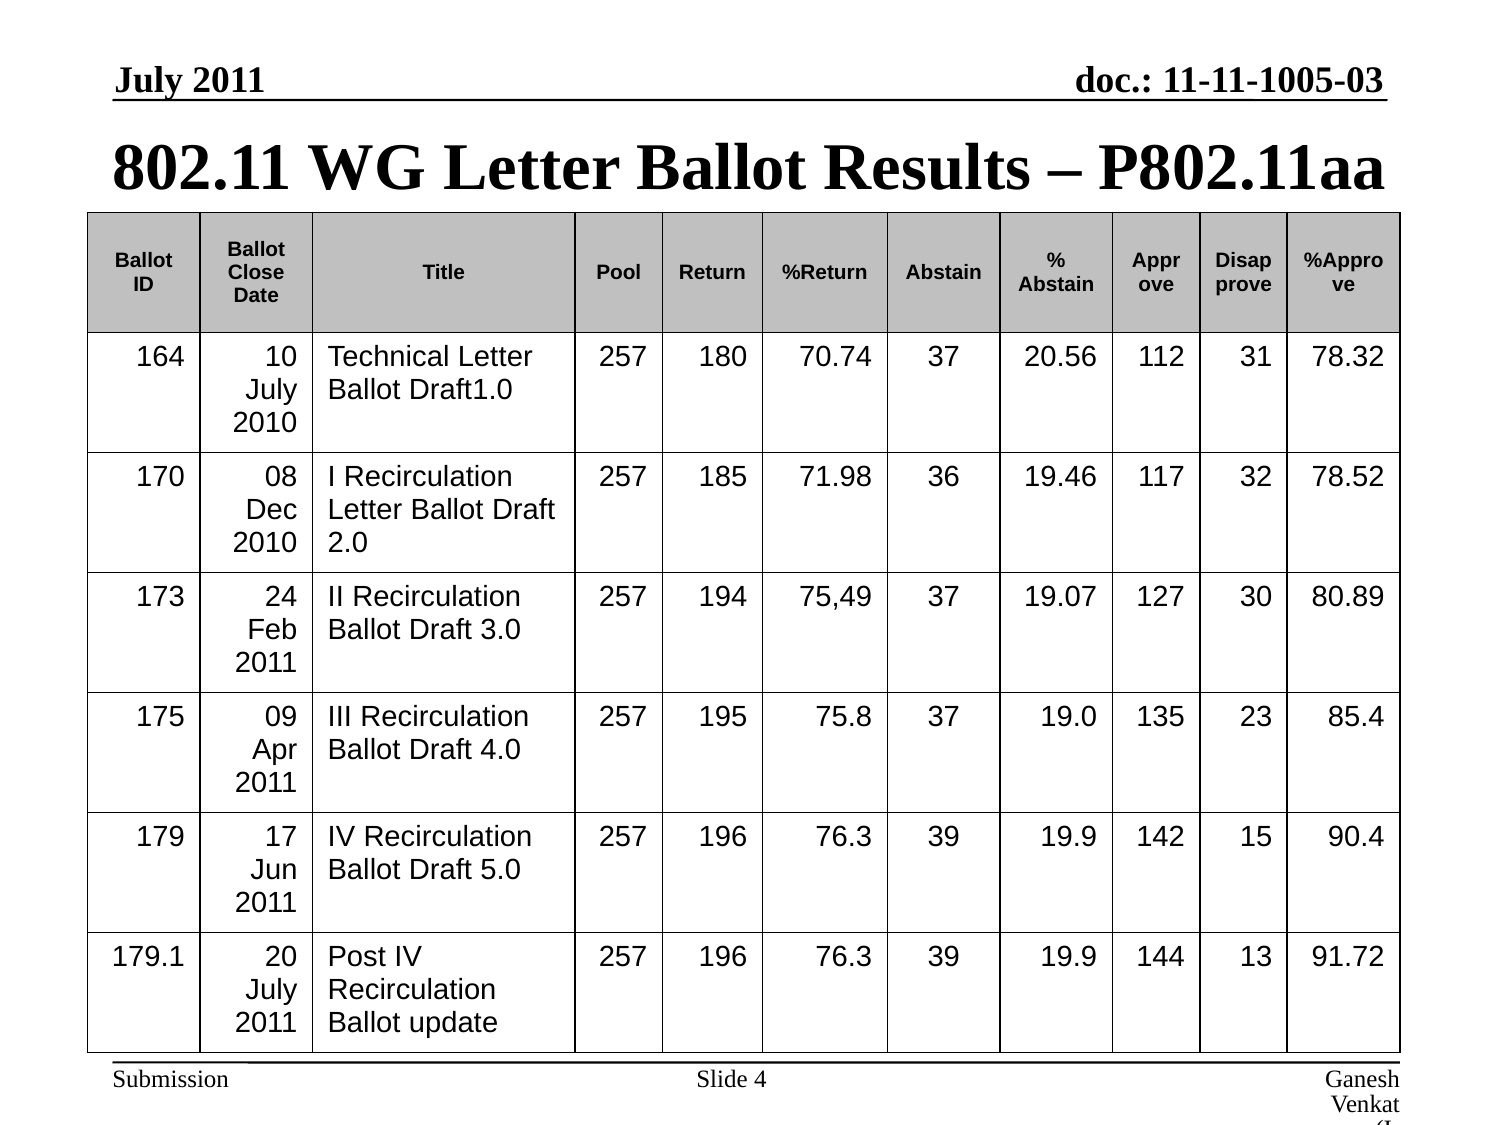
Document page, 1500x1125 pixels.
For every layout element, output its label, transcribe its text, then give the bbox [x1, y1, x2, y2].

table_header Ballot ID [88, 213, 199, 332]
table_cell 185 [663, 453, 762, 572]
table_cell II Recirculation Ballot Draft 3.0 [313, 573, 574, 692]
table_cell 10 July 2010 [201, 333, 312, 452]
table_cell 15 [1201, 813, 1286, 932]
table_cell 32 [1201, 453, 1286, 572]
table_cell 13 [1201, 933, 1286, 1052]
table_cell 37 [888, 333, 999, 452]
table_cell 257 [576, 933, 662, 1052]
table_cell 76.3 [763, 813, 887, 932]
table_cell 37 [888, 573, 999, 692]
table_cell 19.0 [1001, 693, 1112, 812]
table_header Disapprove [1201, 213, 1286, 332]
table_cell Technical Letter Ballot Draft1.0 [313, 333, 574, 452]
table_header Return [663, 213, 762, 332]
table_cell 180 [663, 333, 762, 452]
table_cell 20.56 [1001, 333, 1112, 452]
table_cell 09 Apr 2011 [201, 693, 312, 812]
table_cell 17 Jun 2011 [201, 813, 312, 932]
slide_number Slide 4 [687, 1062, 776, 1093]
table_cell 36 [888, 453, 999, 572]
table_cell 80.89 [1288, 573, 1399, 692]
title 802.11 WG Letter Ballot Results – P802.11aa [0, 112, 1500, 213]
table_cell 39 [888, 813, 999, 932]
table_cell 23 [1201, 693, 1286, 812]
table_header %Approve [1288, 213, 1399, 332]
table_cell 196 [663, 933, 762, 1052]
table_cell IV Recirculation Ballot Draft 5.0 [313, 813, 574, 932]
table_header Title [313, 213, 574, 332]
table_cell 144 [1113, 933, 1199, 1052]
table_header Ballot Close Date [201, 213, 312, 332]
table_cell 19.07 [1001, 573, 1112, 692]
table_cell 257 [576, 813, 662, 932]
table_cell 173 [88, 573, 199, 692]
table_cell 85.4 [1288, 693, 1399, 812]
table_cell 75,49 [763, 573, 887, 692]
table_cell 31 [1201, 333, 1286, 452]
table_cell I Recirculation Letter Ballot Draft 2.0 [313, 453, 574, 572]
table_cell 24 Feb 2011 [201, 573, 312, 692]
table_cell 70.74 [763, 333, 887, 452]
table_cell 78.32 [1288, 333, 1399, 452]
table_cell 30 [1201, 573, 1286, 692]
table_cell 08 Dec 2010 [201, 453, 312, 572]
table_cell 117 [1113, 453, 1199, 572]
table_cell 196 [663, 813, 762, 932]
table_cell 19.9 [1001, 933, 1112, 1052]
table_cell 78.52 [1288, 453, 1399, 572]
table_cell 194 [663, 573, 762, 692]
table_header %Return [763, 213, 887, 332]
table_header Abstain [888, 213, 999, 332]
table_cell 91.72 [1288, 933, 1399, 1052]
table_header Approve [1113, 213, 1199, 332]
table_cell III Recirculation Ballot Draft 4.0 [313, 693, 574, 812]
table_cell 37 [888, 693, 999, 812]
table_cell 257 [576, 453, 662, 572]
table_cell 20 July 2011 [201, 933, 312, 1052]
table_cell 19.46 [1001, 453, 1112, 572]
table_cell 127 [1113, 573, 1199, 692]
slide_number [114, 54, 290, 101]
table_header Pool [576, 213, 662, 332]
footer Ganesh Venkatesan (Intel), et al [1324, 1061, 1402, 1093]
table_cell 76.3 [763, 933, 887, 1052]
table_cell 164 [88, 333, 199, 452]
table_cell 179 [88, 813, 199, 932]
table_cell 195 [663, 693, 762, 812]
table_cell 19.9 [1001, 813, 1112, 932]
table_cell 71.98 [763, 453, 887, 572]
table_cell 257 [576, 333, 662, 452]
table_cell 112 [1113, 333, 1199, 452]
table_cell 179.1 [88, 933, 199, 1052]
table_cell 257 [576, 573, 662, 692]
table_cell 257 [576, 693, 662, 812]
table_cell 75.8 [763, 693, 887, 812]
table_cell 170 [88, 453, 199, 572]
table_cell Post IV Recirculation Ballot update [313, 933, 574, 1052]
table_cell 142 [1113, 813, 1199, 932]
table_cell 135 [1113, 693, 1199, 812]
table_cell 39 [888, 933, 999, 1052]
table_cell 90.4 [1288, 813, 1399, 932]
table_cell 175 [88, 693, 199, 812]
table_header % Abstain [1001, 213, 1112, 332]
